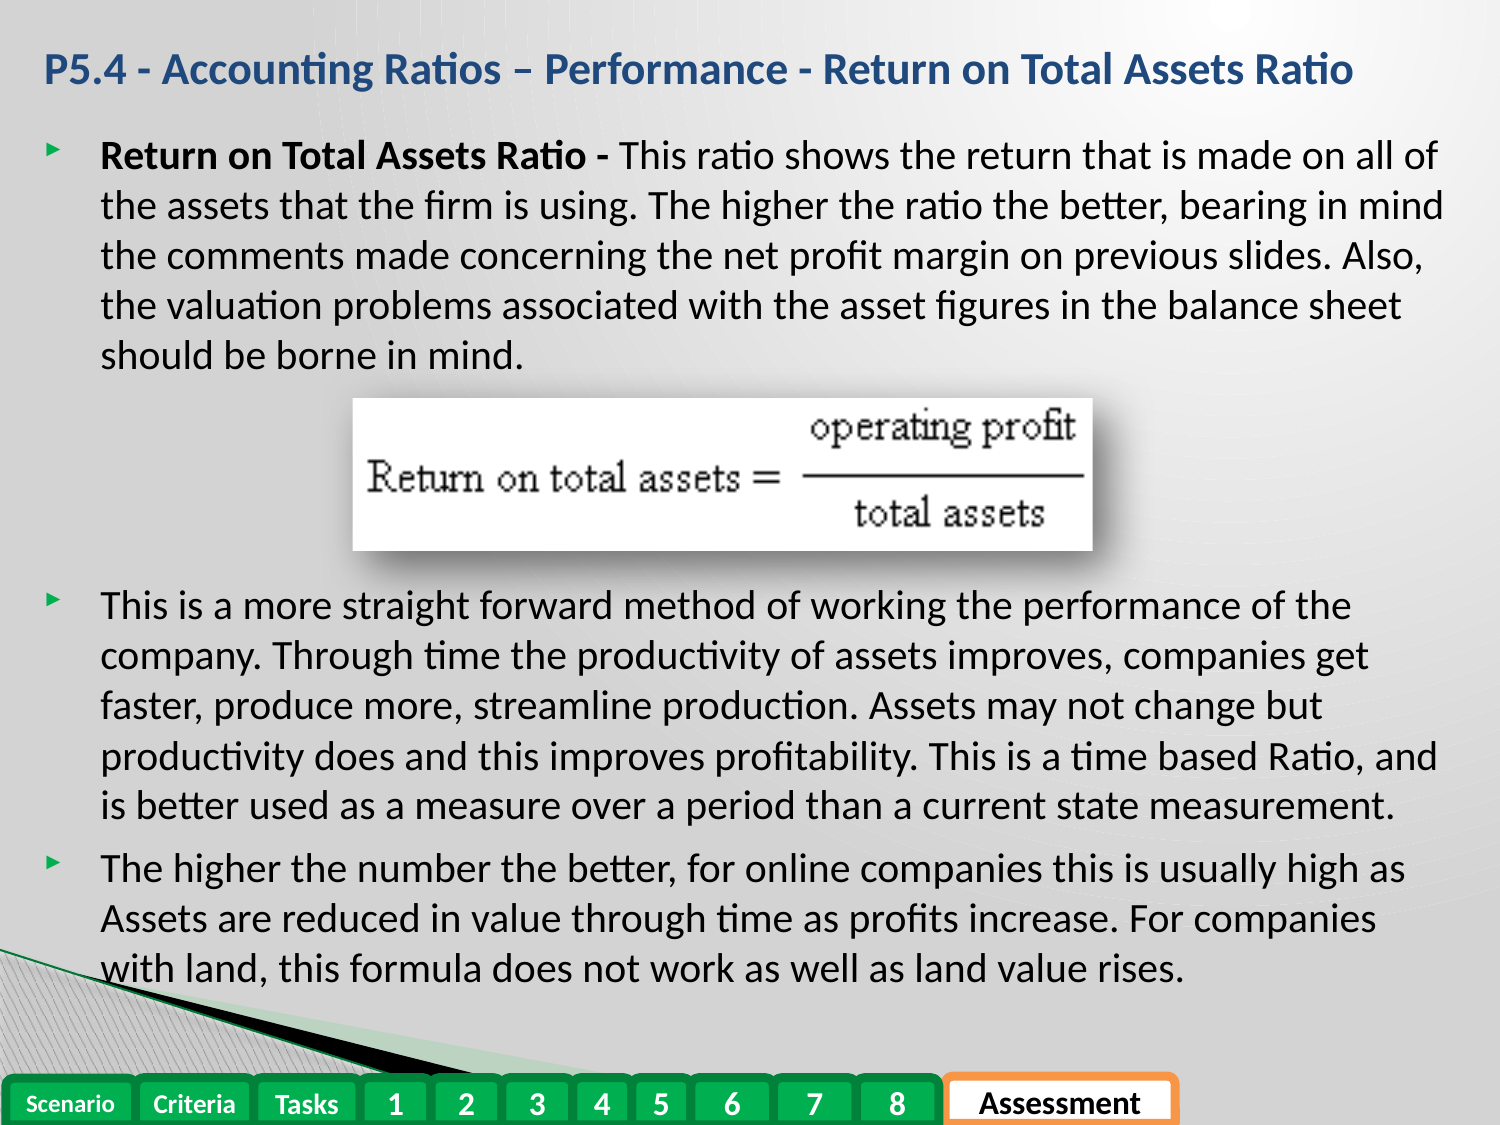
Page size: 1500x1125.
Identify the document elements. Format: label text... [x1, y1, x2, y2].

list Return on Total Assets Ratio - This ratio shows the return that is made on all of the assets that the firm is using. The higher the ratio the better, bearing in mind the comments made concerning the net profit margin on previous slides. Also, the valuation problems associated with the asset figures in the balance sheet should be borne in mind. This is a more straight forward method of working the performance of the company. Through time the productivity of assets improves, companies get faster, produce more, streamline production. Assets may not change but productivity does and this improves profitability. This is a time based Ratio, and is better used as a measure over a period than a current state measurement. The higher the number the better, for online companies this is usually high as Assets are reduced in value through time as profits increase. For companies with land, this formula does not work as well as land value rises. [29, 120, 1471, 988]
picture [352, 398, 1093, 551]
title P5.4 - Accounting Ratios – Performance - Return on Total Assets Ratio [29, 19, 1471, 114]
